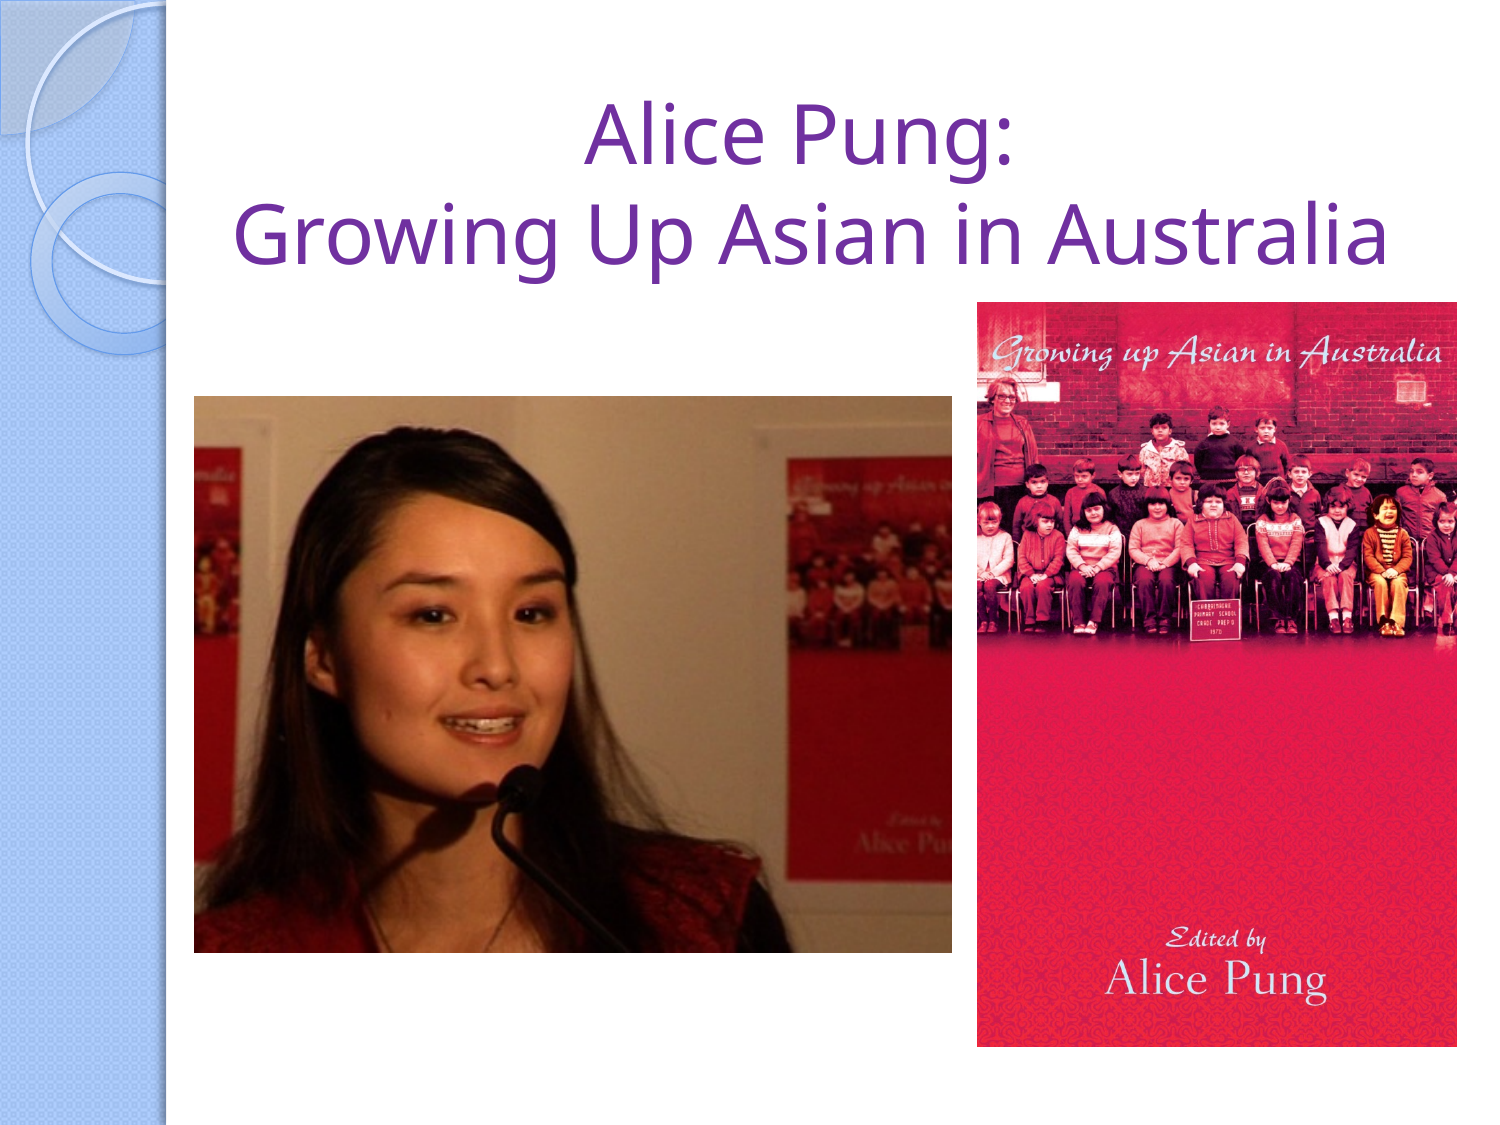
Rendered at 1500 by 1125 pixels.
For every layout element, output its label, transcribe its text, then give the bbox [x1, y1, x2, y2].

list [194, 396, 952, 954]
title Alice Pung: Growing Up Asian in Australia [123, 30, 1500, 332]
picture [977, 302, 1457, 1048]
